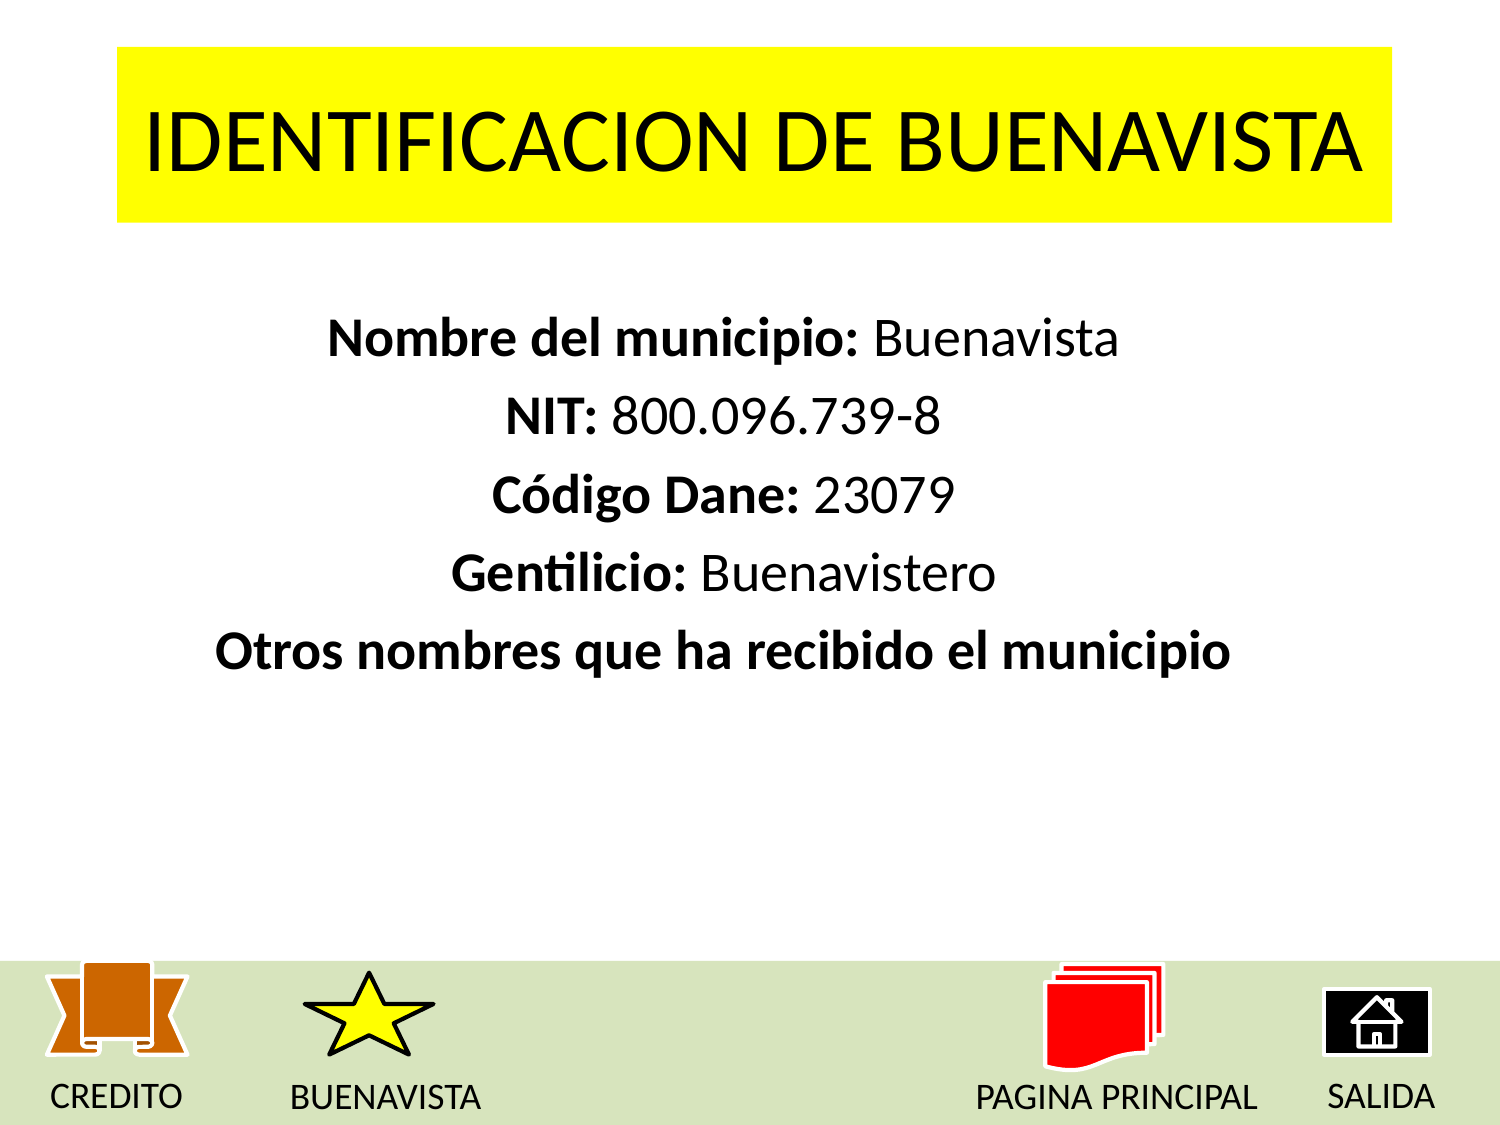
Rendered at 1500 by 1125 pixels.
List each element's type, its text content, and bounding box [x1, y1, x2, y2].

text_box BUENAVISTA [269, 1064, 502, 1125]
text_box [302, 970, 436, 1057]
title IDENTIFICACION DE BUENAVISTA [117, 46, 1393, 223]
text_box [1361, 1024, 1393, 1044]
subtitle Nombre del municipio: Buenavista NIT: 800.096.739-8 Código Dane: 23079 Gentilicio: Buenavistero Otros nombres que ha recibido el municipio [199, 292, 1250, 704]
text_box [0, 959, 1500, 1125]
text_box SALIDA [1312, 1063, 1465, 1123]
text_box [1322, 987, 1432, 1057]
text_box CREDITO [35, 1063, 235, 1123]
text_box [1043, 961, 1166, 1073]
text_box [44, 958, 190, 1057]
text_box PAGINA PRINCIPAL [960, 1064, 1289, 1125]
